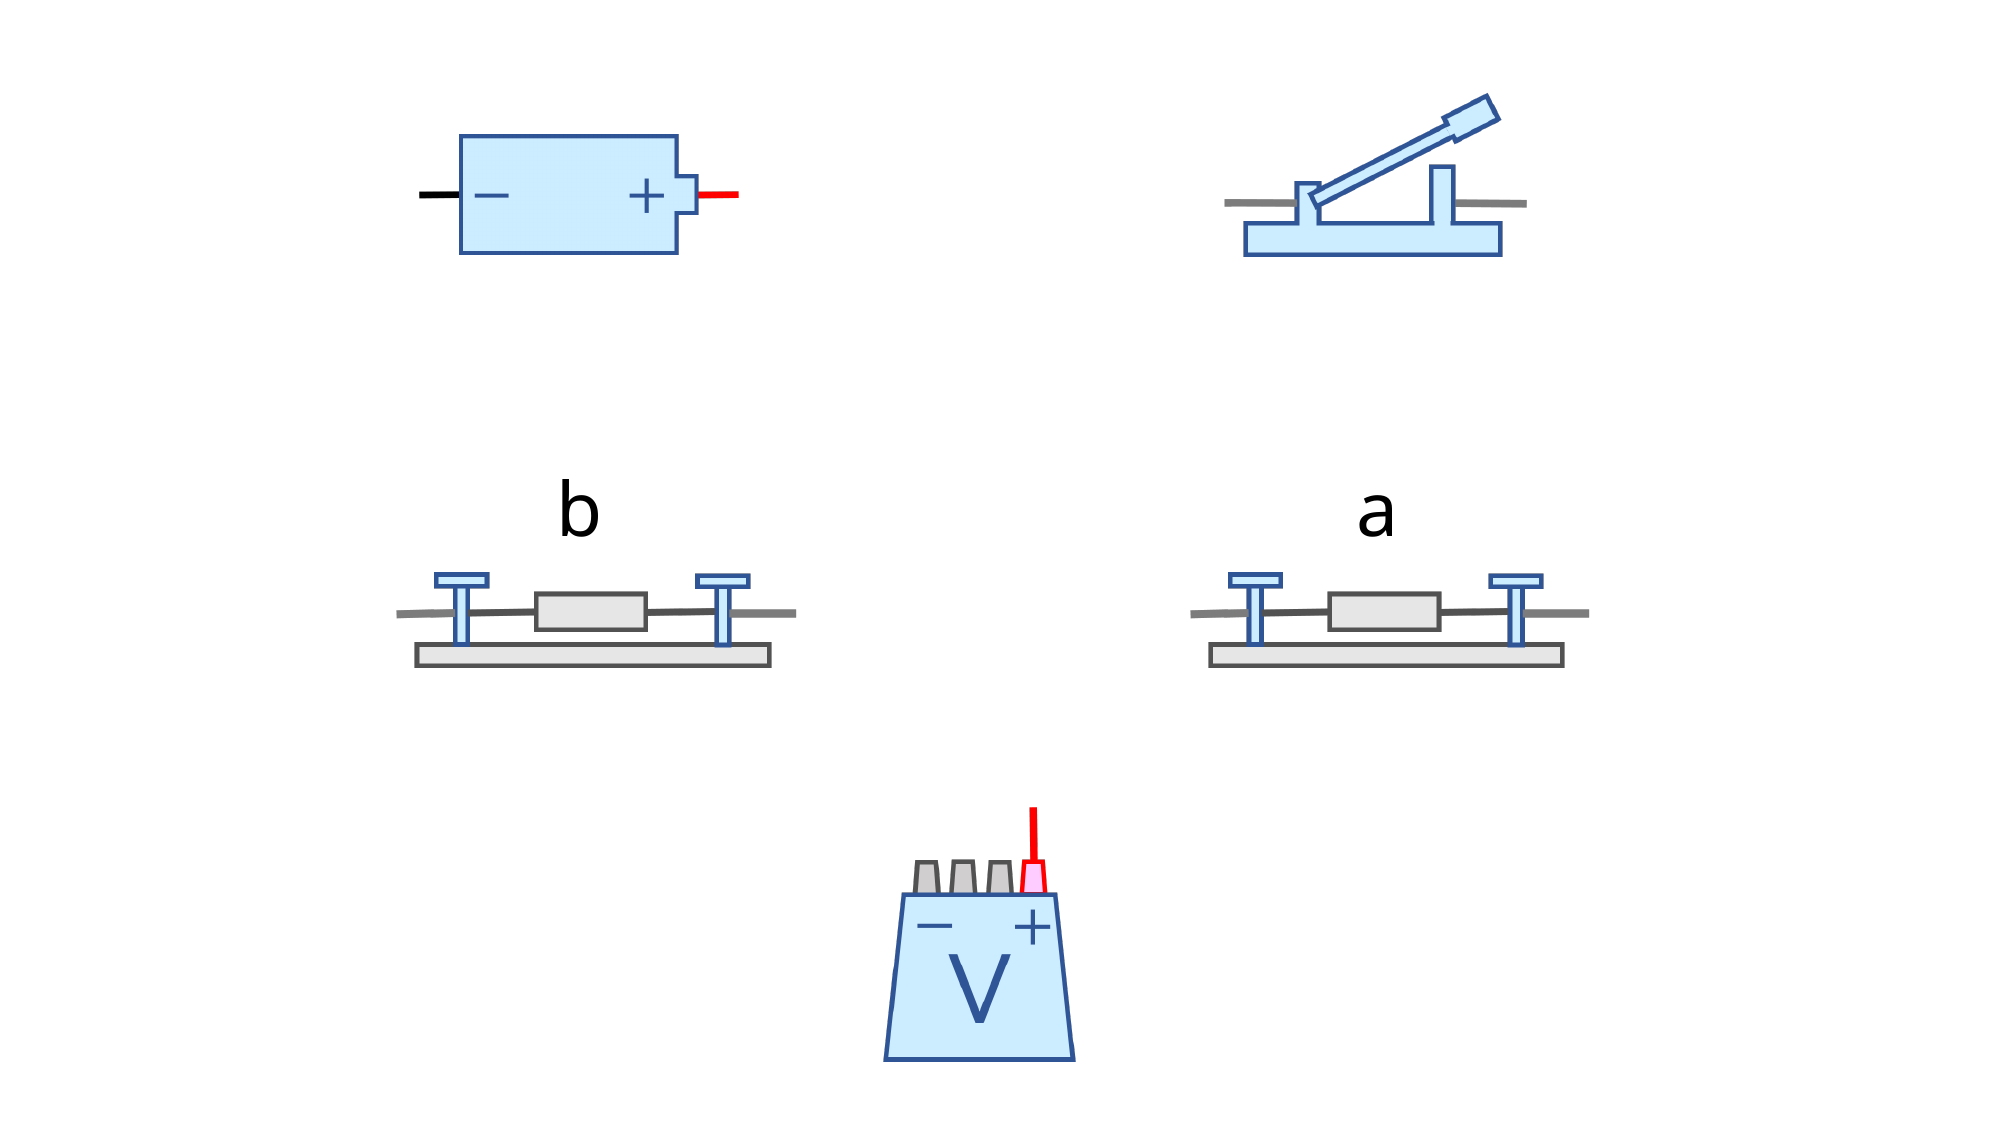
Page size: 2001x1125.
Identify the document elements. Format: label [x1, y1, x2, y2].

text_box [396, 475, 801, 669]
picture [871, 802, 1096, 1112]
picture [418, 134, 742, 268]
text_box [1189, 475, 1594, 669]
picture [1223, 91, 1531, 258]
